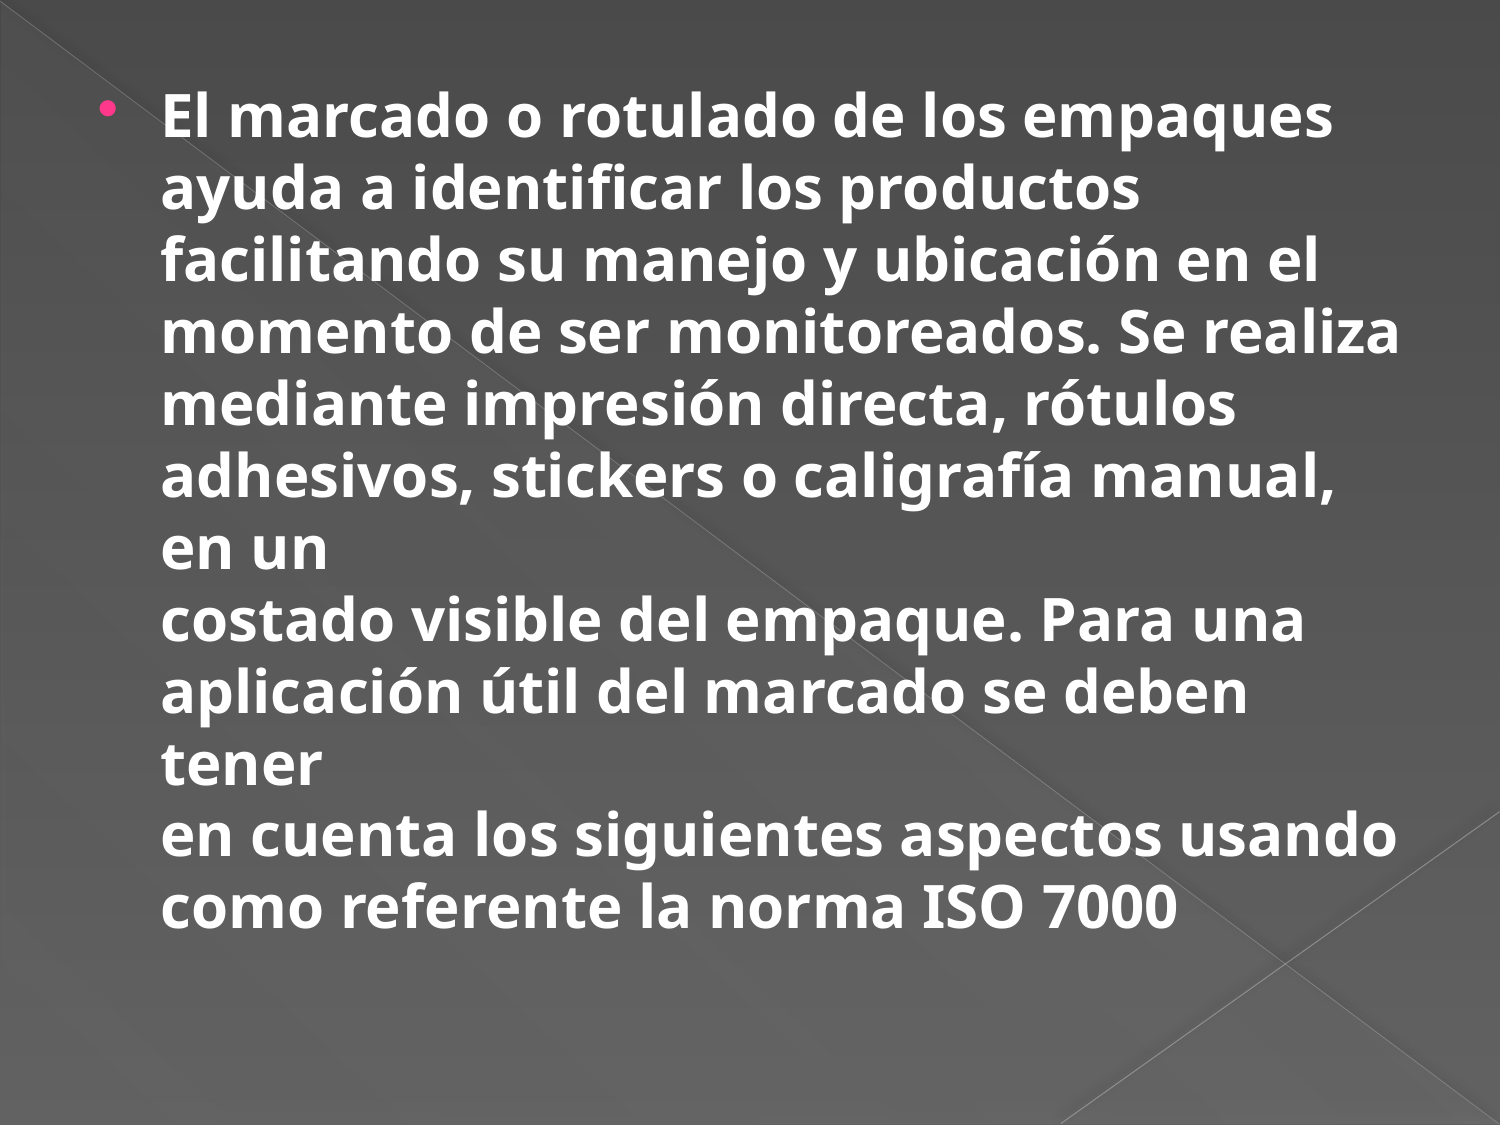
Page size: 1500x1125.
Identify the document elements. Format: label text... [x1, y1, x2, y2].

list El marcado o rotulado de los empaques ayuda a identificar los productos facilitando su manejo y ubicación en el momento de ser monitoreados. Se realiza mediante impresión directa, rótulos adhesivos, stickers o caligrafía manual, en un costado visible del empaque. Para una aplicación útil del marcado se deben tener en cuenta los siguientes aspectos usando como referente la norma ISO 7000 [75, 70, 1425, 1059]
